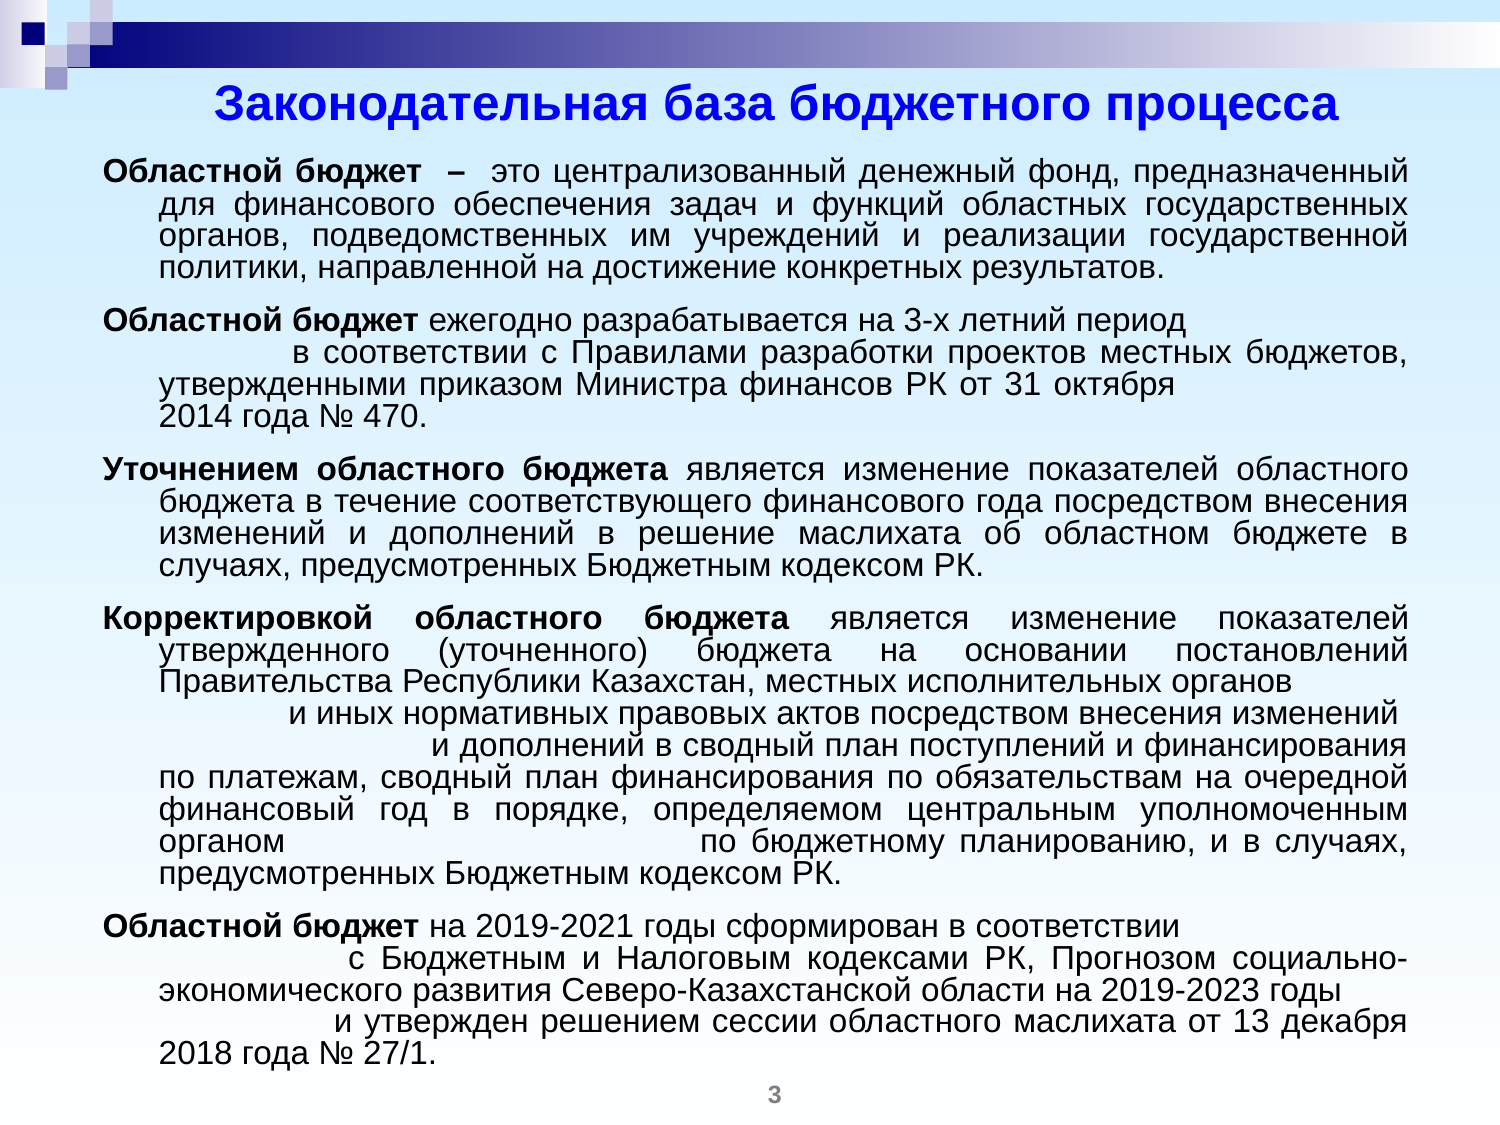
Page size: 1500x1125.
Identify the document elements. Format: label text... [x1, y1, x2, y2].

list Областной бюджет – это централизованный денежный фонд, предназначенный для финансового обеспечения задач и функций областных государственных органов, подведомственных им учреждений и реализации государственной политики, направленной на достижение конкретных результатов. Областной бюджет ежегодно разрабатывается на 3-х летний период в соответствии с Правилами разработки проектов местных бюджетов, утвержденными приказом Министра финансов РК от 31 октября 2014 года № 470. Уточнением областного бюджета является изменение показателей областного бюджета в течение соответствующего финансового года посредством внесения изменений и дополнений в решение маслихата об областном бюджете в случаях, предусмотренных Бюджетным кодексом РК. Корректировкой областного бюджета является изменение показателей утвержденного (уточненного) бюджета на основании постановлений Правительства Республики Казахстан, местных исполнительных органов и иных нормативных правовых актов посредством внесения изменений и дополнений в сводный план поступлений и финансирования по платежам, сводный план финансирования по обязательствам на очередной финансовый год в порядке, определяемом центральным уполномоченным органом по бюджетному планированию, и в случаях, предусмотренных Бюджетным кодексом РК. Областной бюджет на 2019-2021 годы сформирован в соответствии с Бюджетным и Налоговым кодексами РК, Прогнозом социально-экономического развития Северо-Казахстанской области на 2019-2023 годы и утвержден решением сессии областного маслихата от 13 декабря 2018 года № 27/1. [87, 149, 1425, 1088]
text_box 3 [624, 1075, 925, 1112]
title Законодательная база бюджетного процесса [125, 75, 1428, 125]
